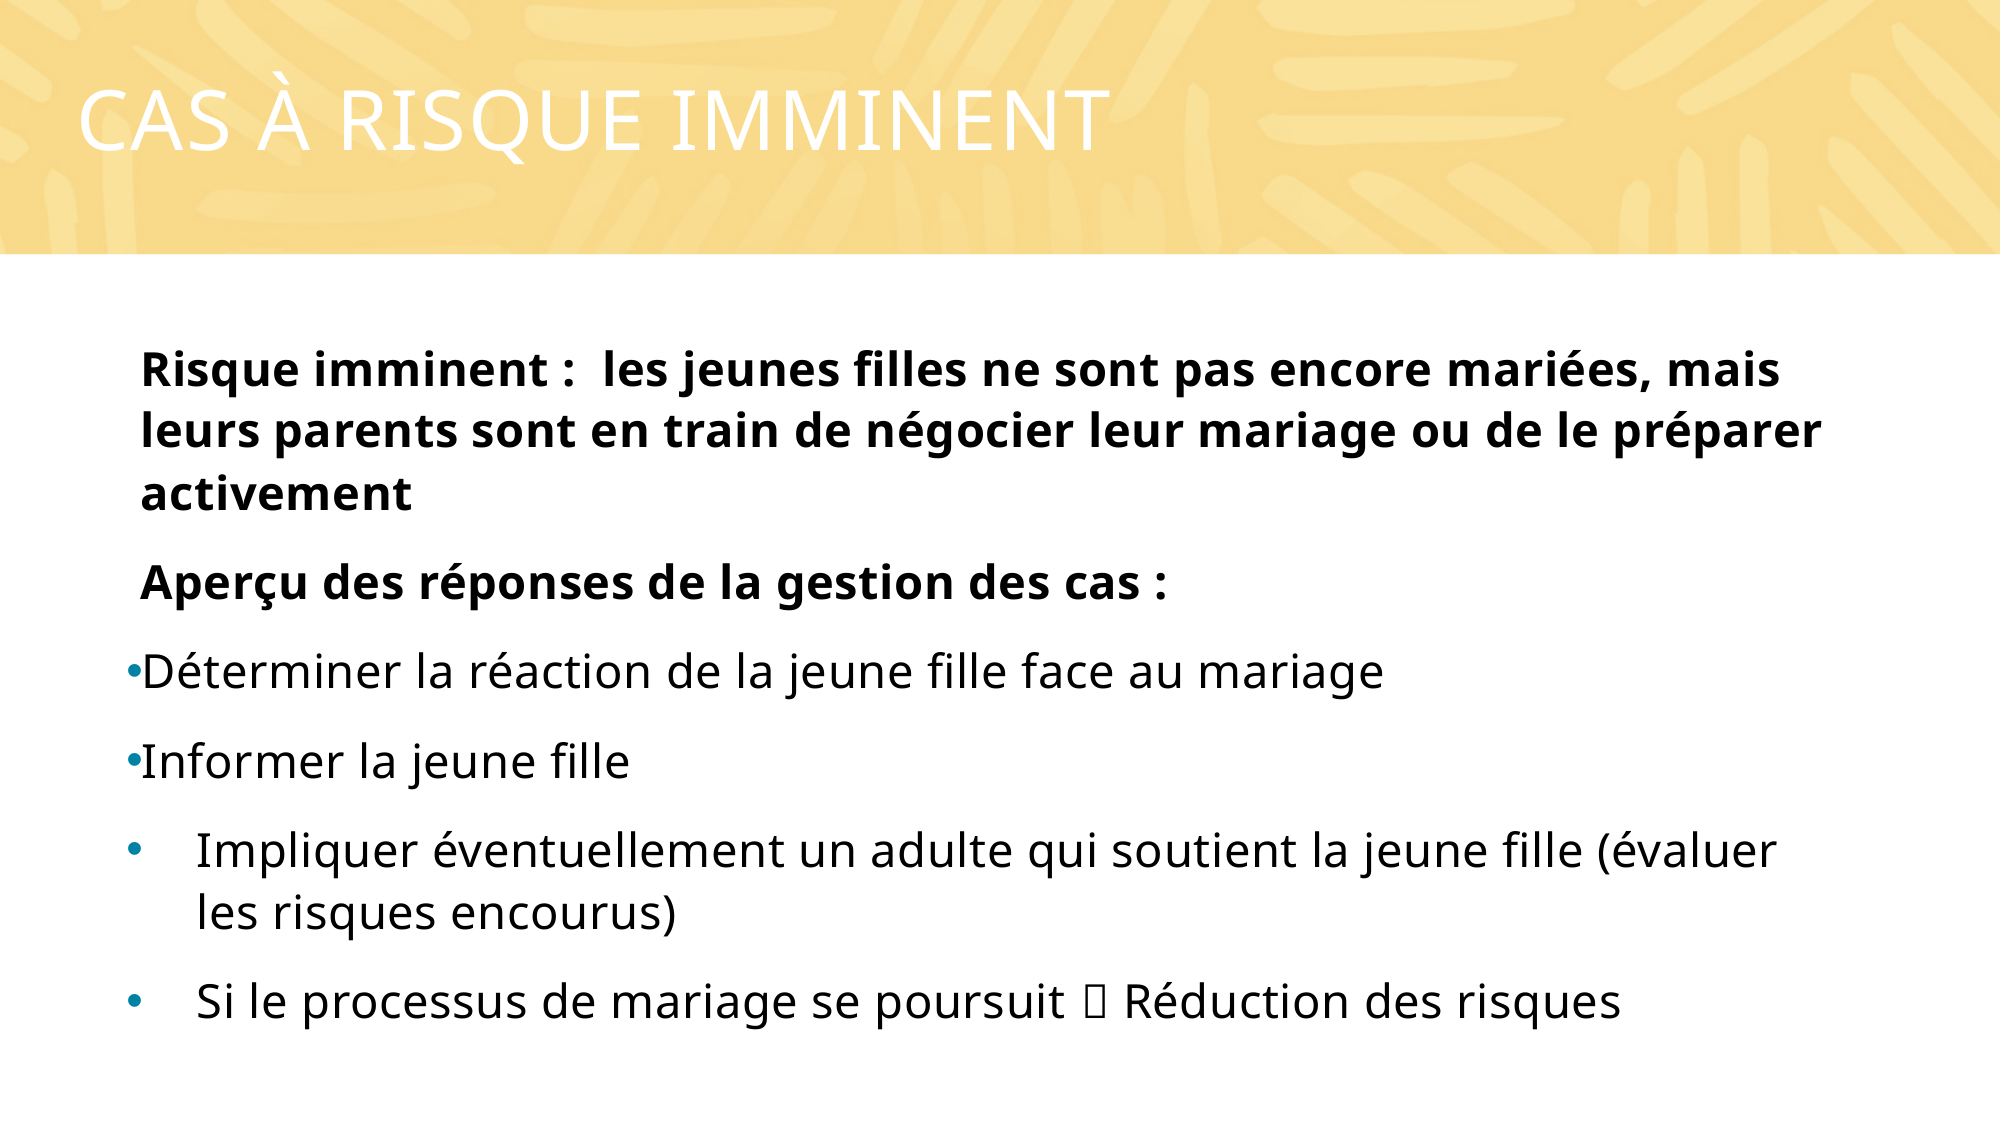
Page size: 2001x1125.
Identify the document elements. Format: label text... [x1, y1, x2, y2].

title Cas à risque imminent [61, 33, 1938, 220]
picture [0, 0, 2000, 1125]
list Risque imminent : les jeunes filles ne sont pas encore mariées, mais leurs parents sont en train de négocier leur mariage ou de le préparer activement Aperçu des réponses de la gestion des cas : Déterminer la réaction de la jeune fille face au mariage Informer la jeune fille Impliquer éventuellement un adulte qui soutient la jeune fille (évaluer les risques encourus) Si le processus de mariage se poursuit  Réduction des risques [118, 325, 1863, 1040]
